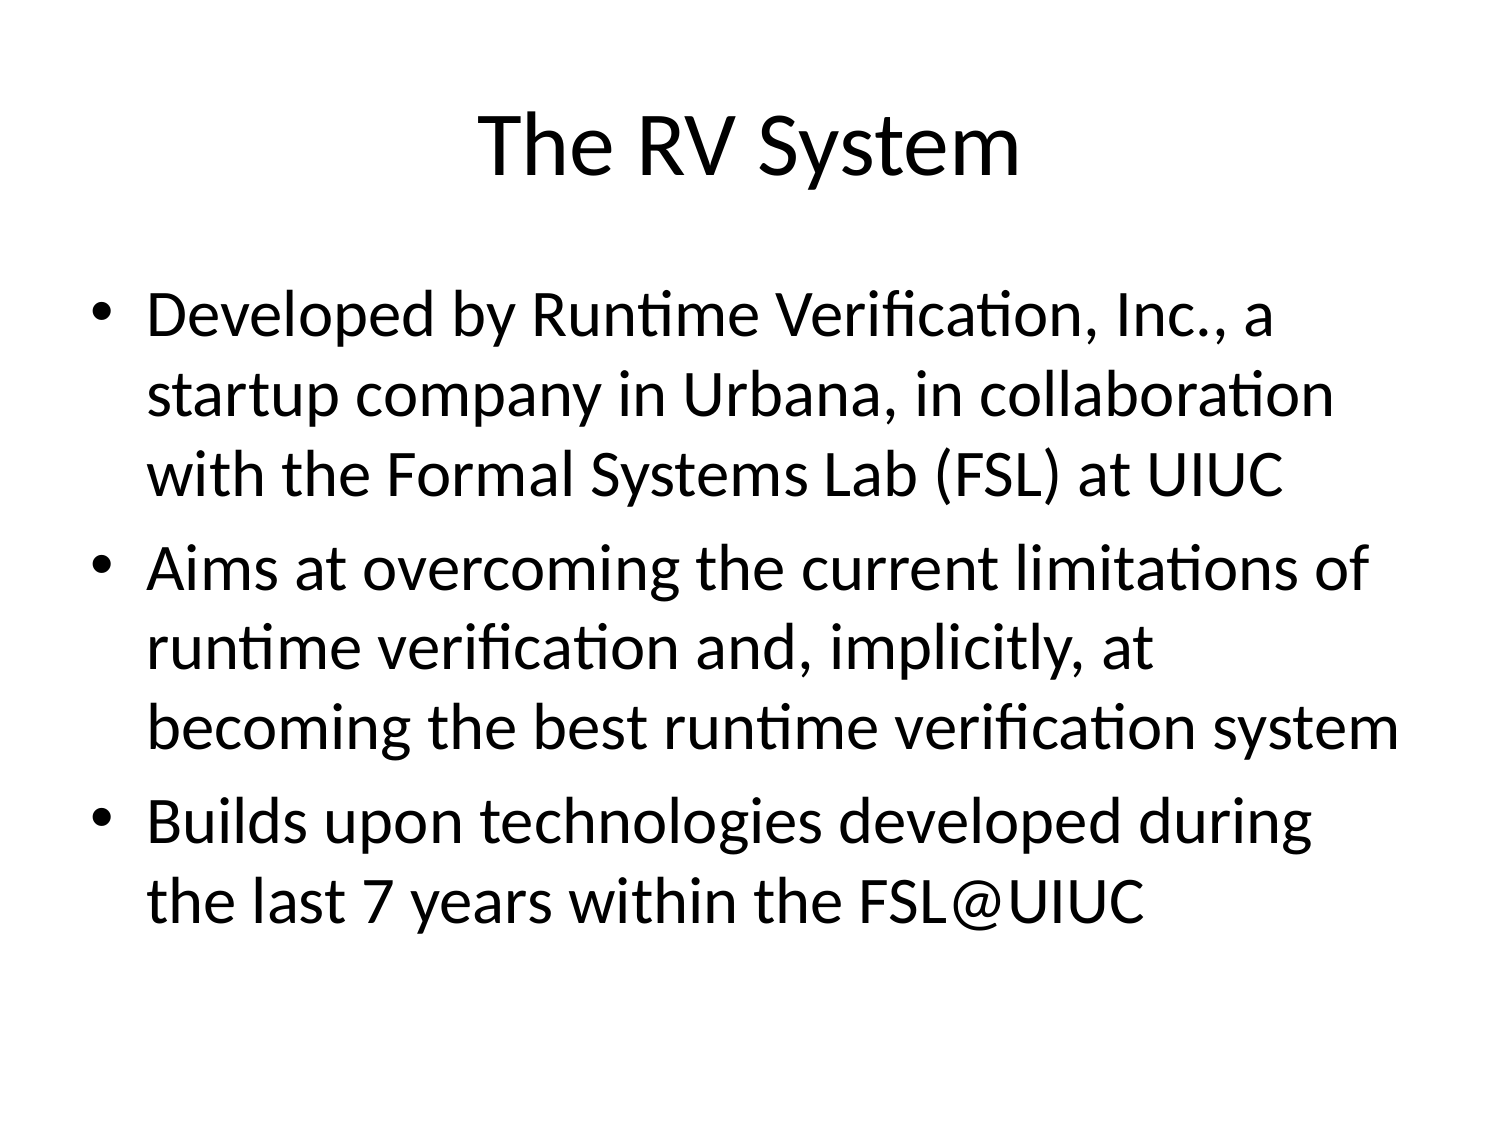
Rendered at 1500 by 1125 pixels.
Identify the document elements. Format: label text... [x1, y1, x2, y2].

list Developed by Runtime Verification, Inc., a startup company in Urbana, in collaboration with the Formal Systems Lab (FSL) at UIUC Aims at overcoming the current limitations of runtime verification and, implicitly, at becoming the best runtime verification system Builds upon technologies developed during the last 7 years within the FSL@UIUC [75, 262, 1425, 1005]
title The RV System [75, 45, 1425, 233]
